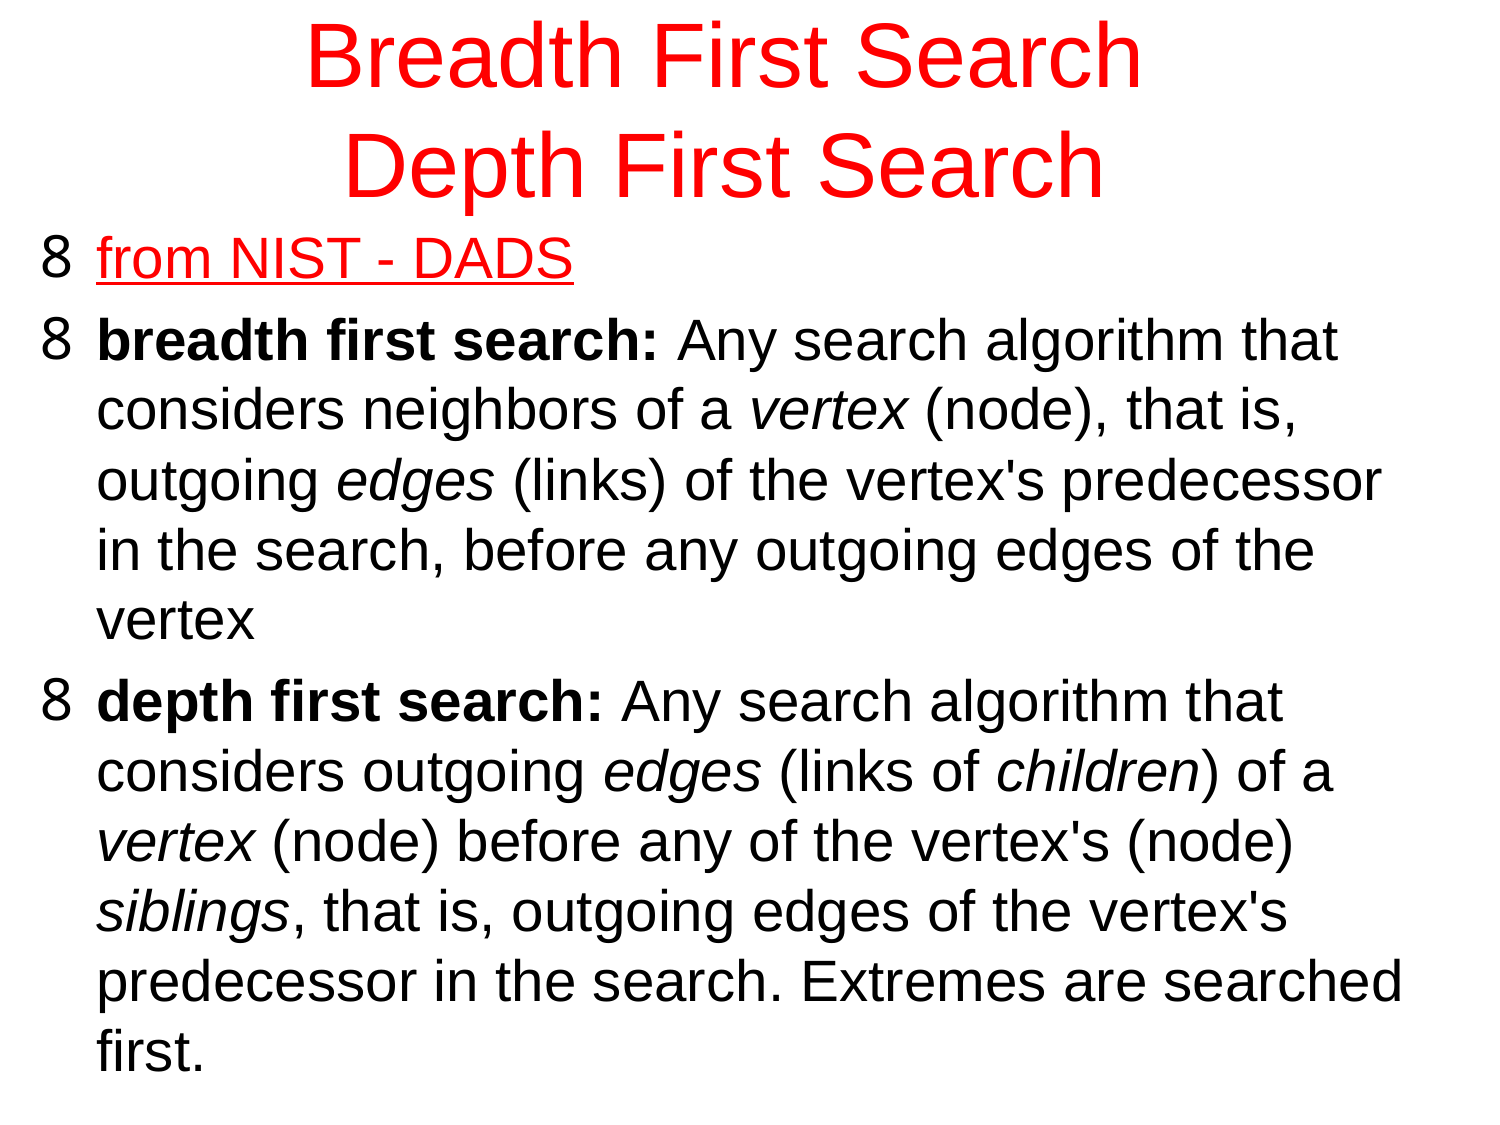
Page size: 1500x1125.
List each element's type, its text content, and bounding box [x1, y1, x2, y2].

title Breadth First Search Depth First Search [87, 12, 1363, 200]
list from NIST - DADS breadth first search: Any search algorithm that considers neighbors of a vertex (node), that is, outgoing edges (links) of the vertex's predecessor in the search, before any outgoing edges of the vertex depth first search: Any search algorithm that considers outgoing edges (links of children) of a vertex (node) before any of the vertex's (node) siblings, that is, outgoing edges of the vertex's predecessor in the search. Extremes are searched first. [24, 212, 1450, 1113]
